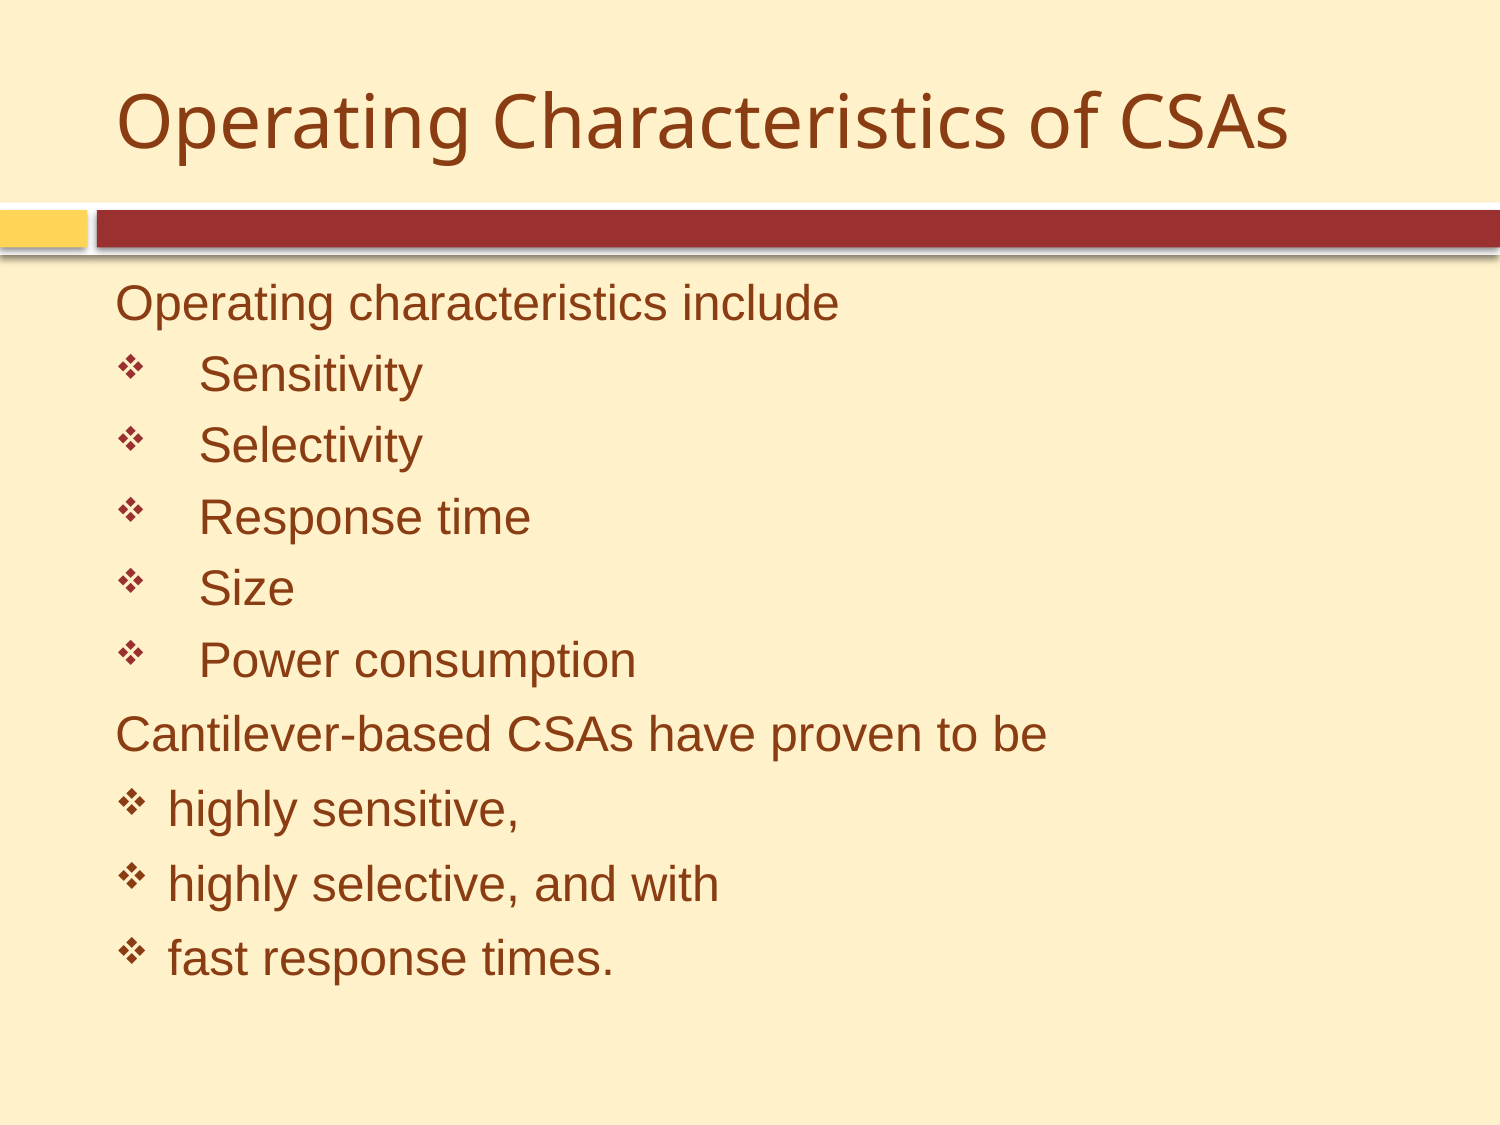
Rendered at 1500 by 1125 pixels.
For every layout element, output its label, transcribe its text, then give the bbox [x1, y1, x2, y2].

list Operating characteristics include Sensitivity Selectivity Response time Size Power consumption Cantilever-based CSAs have proven to be highly sensitive, highly selective, and with fast response times. [100, 262, 1438, 1000]
title Operating Characteristics of CSAs [100, 37, 1438, 200]
